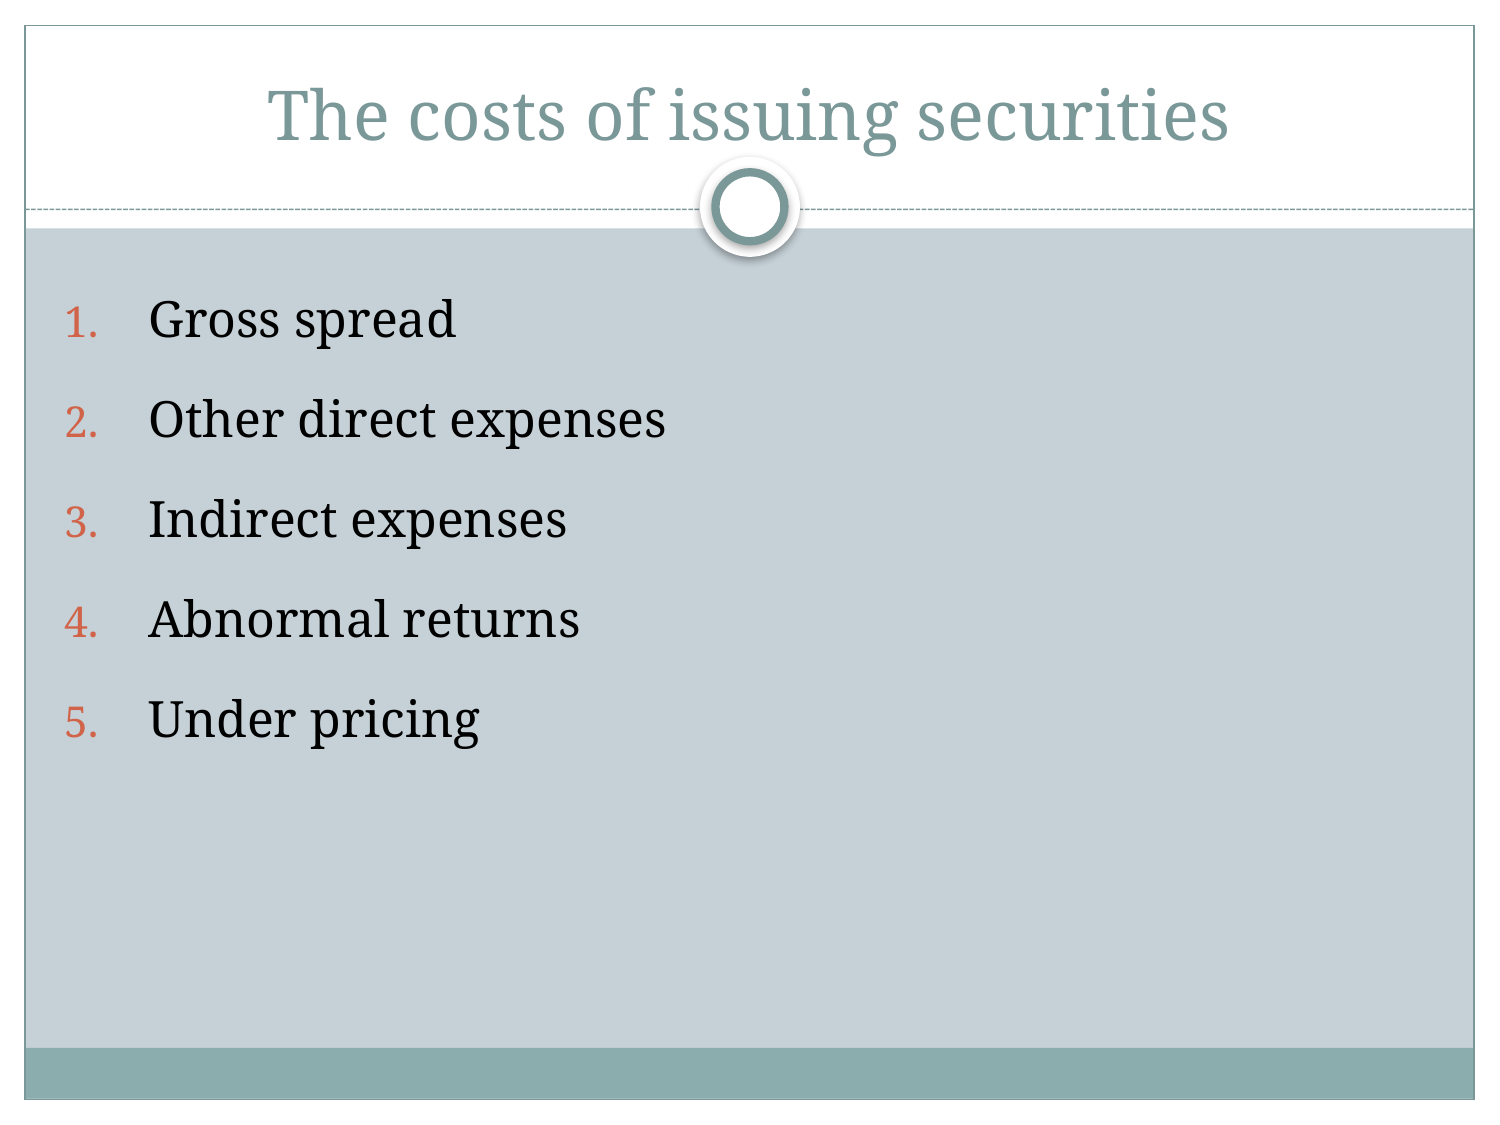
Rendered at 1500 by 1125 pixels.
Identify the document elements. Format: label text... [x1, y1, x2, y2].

list Gross spread Other direct expenses Indirect expenses Abnormal returns Under pricing [49, 250, 1445, 1001]
title The costs of issuing securities [49, 37, 1450, 162]
